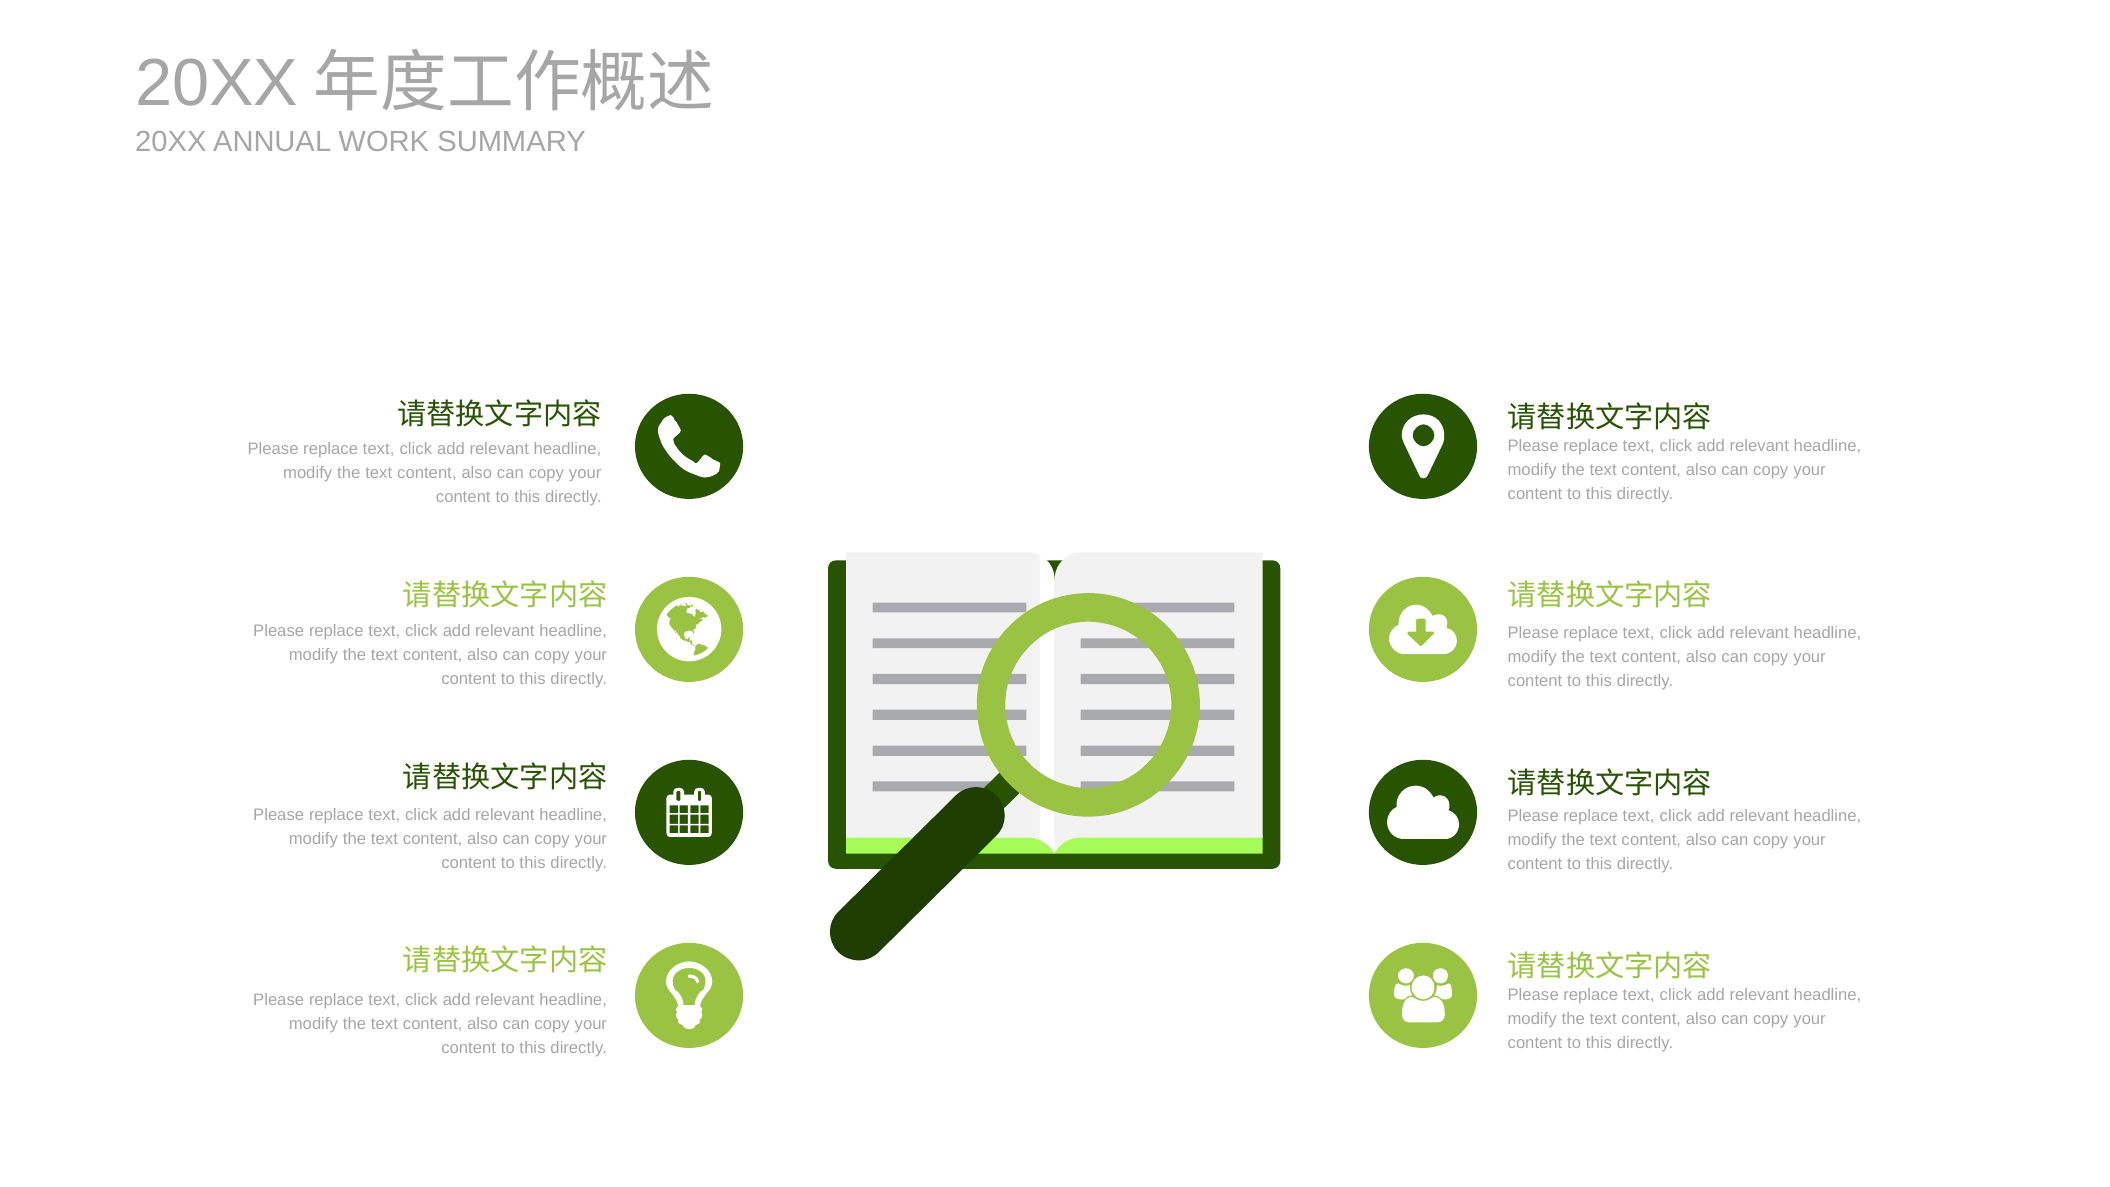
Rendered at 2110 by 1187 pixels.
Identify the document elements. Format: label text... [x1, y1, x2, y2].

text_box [634, 576, 744, 682]
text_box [1368, 942, 1478, 1048]
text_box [246, 388, 602, 507]
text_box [1507, 939, 1864, 1053]
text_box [1507, 390, 1864, 504]
text_box 20XX年度工作概述 [135, 38, 783, 119]
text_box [634, 393, 744, 499]
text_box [1368, 576, 1478, 682]
text_box 20XX ANNUAL WORK SUMMARY [135, 122, 596, 158]
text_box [634, 942, 744, 1048]
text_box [1368, 393, 1478, 499]
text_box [634, 759, 744, 865]
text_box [251, 568, 608, 689]
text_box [1368, 759, 1478, 865]
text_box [1507, 569, 1864, 691]
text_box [1507, 756, 1864, 874]
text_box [827, 552, 1281, 963]
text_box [251, 934, 608, 1058]
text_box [251, 750, 608, 873]
